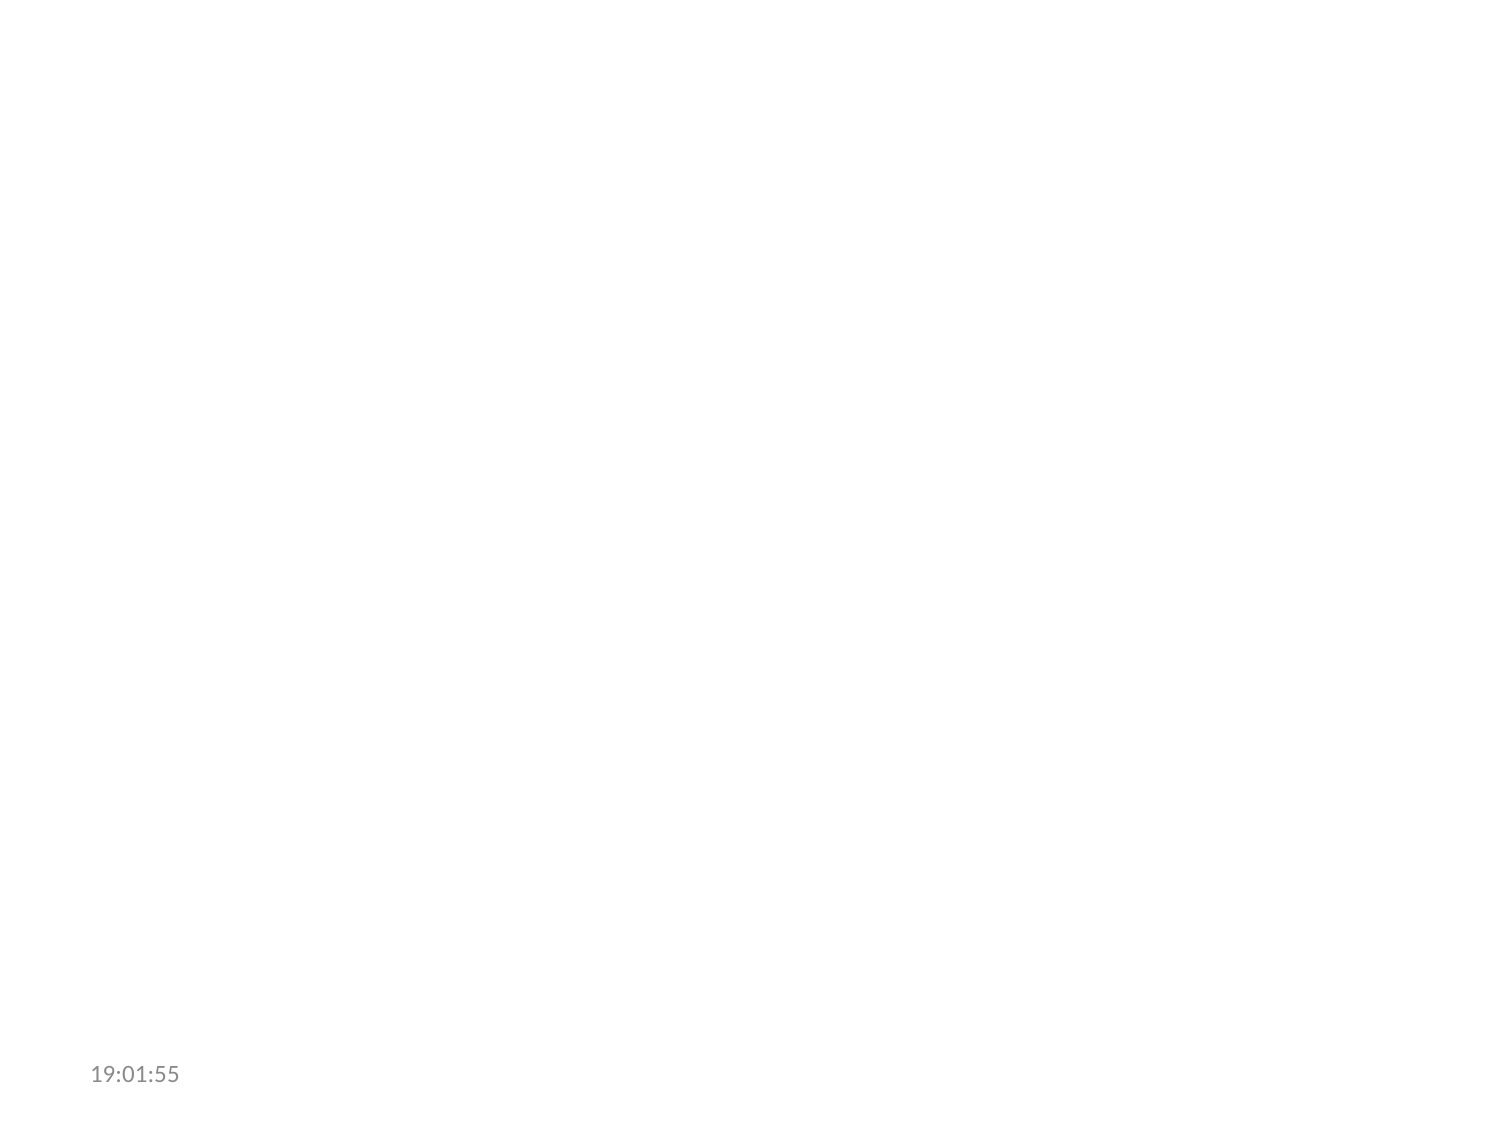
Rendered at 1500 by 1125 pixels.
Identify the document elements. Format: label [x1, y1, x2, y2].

slide_number [75, 1042, 425, 1103]
